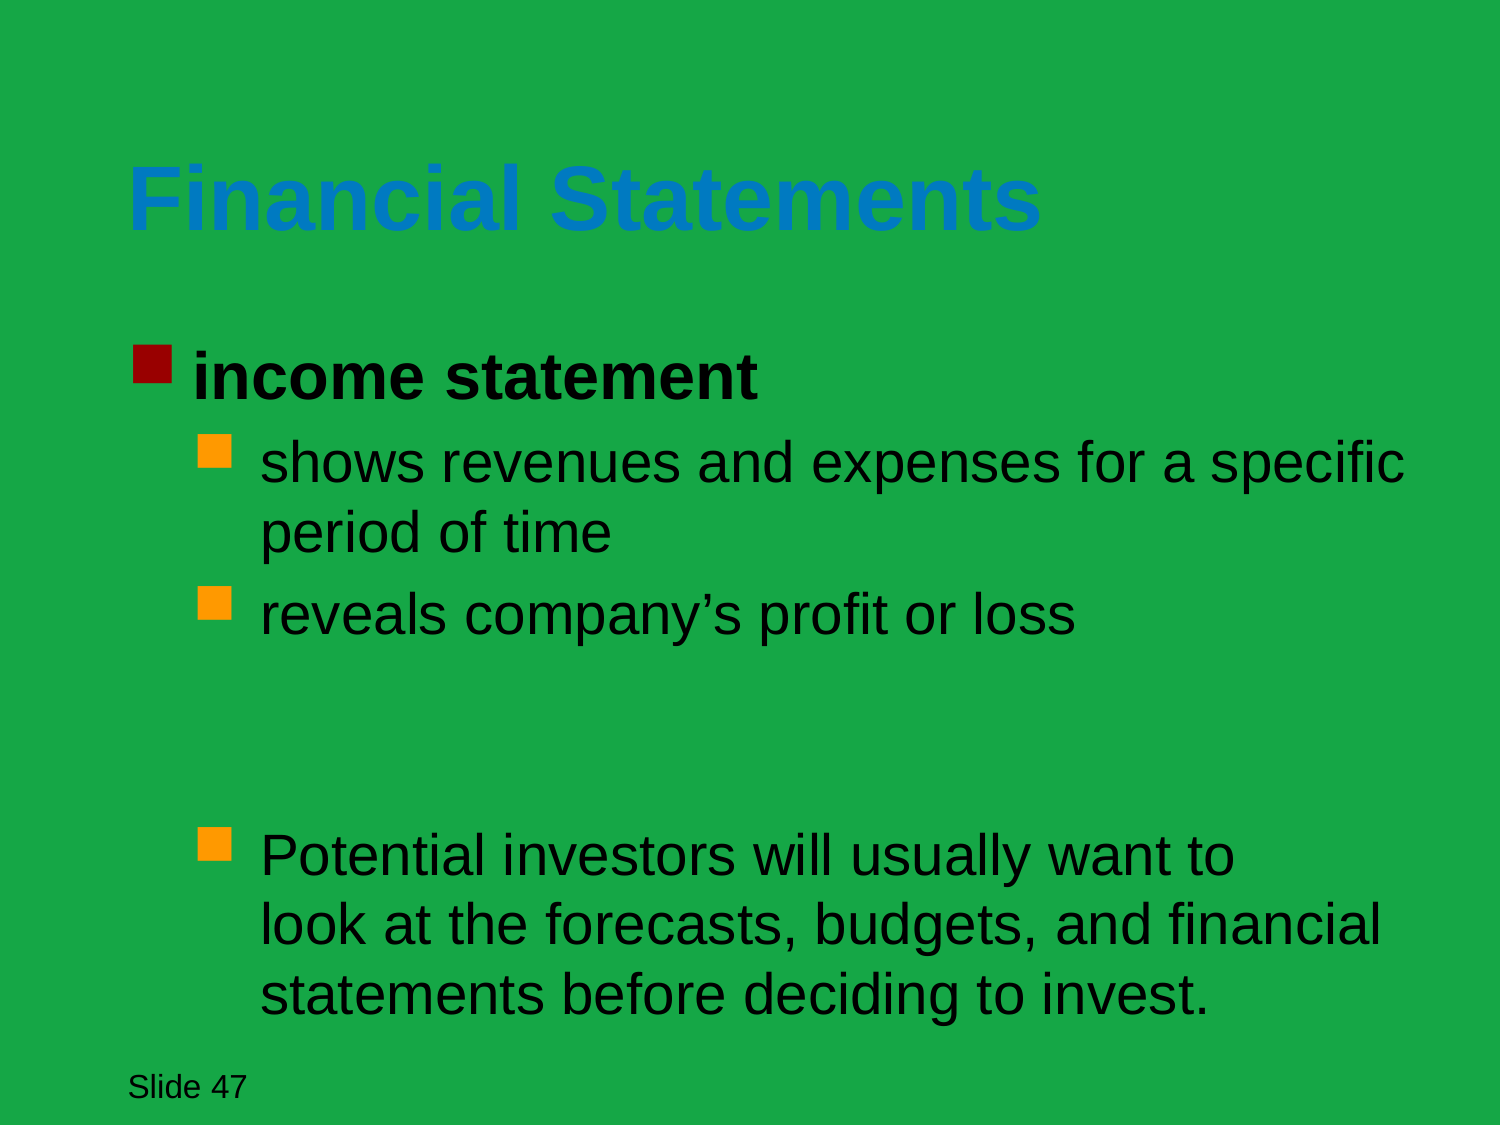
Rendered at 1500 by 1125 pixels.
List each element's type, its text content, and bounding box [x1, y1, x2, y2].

slide_number Slide 47 [112, 1037, 425, 1113]
title Financial Statements [112, 99, 1388, 288]
list income statement shows revenues and expenses for a specific period of time reveals company’s profit or loss Potential investors will usually want to look at the forecasts, budgets, and financial statements before deciding to invest. [112, 324, 1463, 975]
